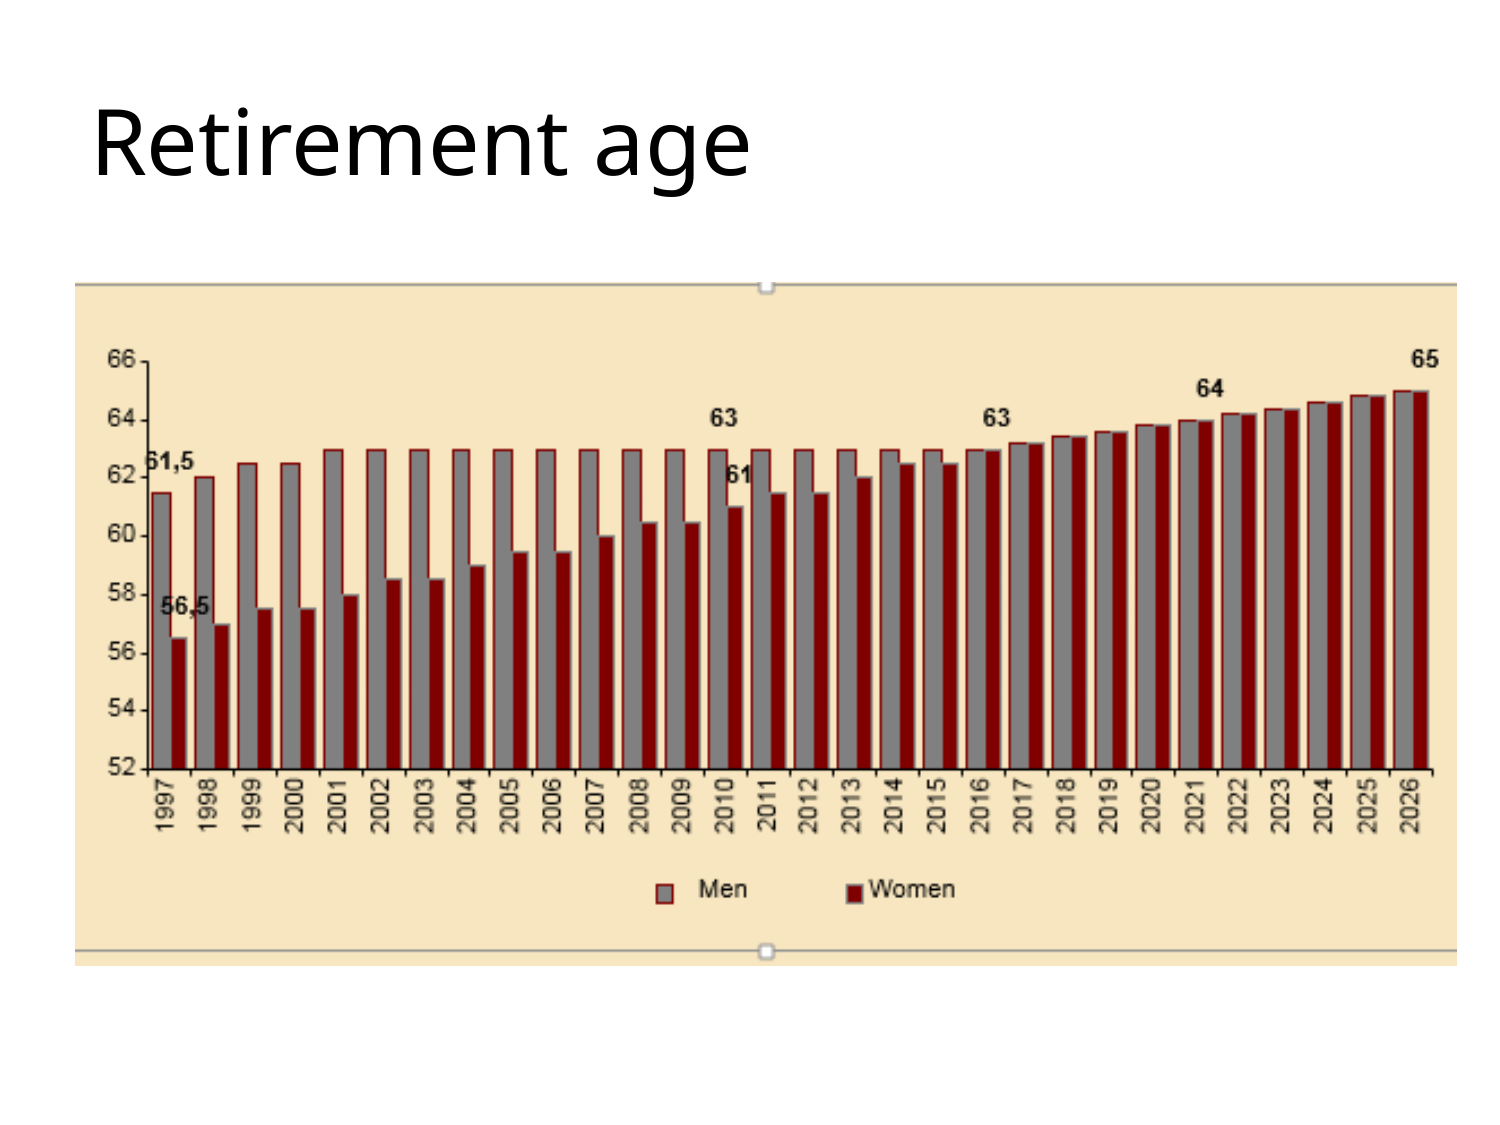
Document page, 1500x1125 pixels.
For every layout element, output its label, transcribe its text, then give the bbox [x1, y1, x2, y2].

title Retirement age [75, 45, 1425, 233]
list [74, 282, 1457, 966]
